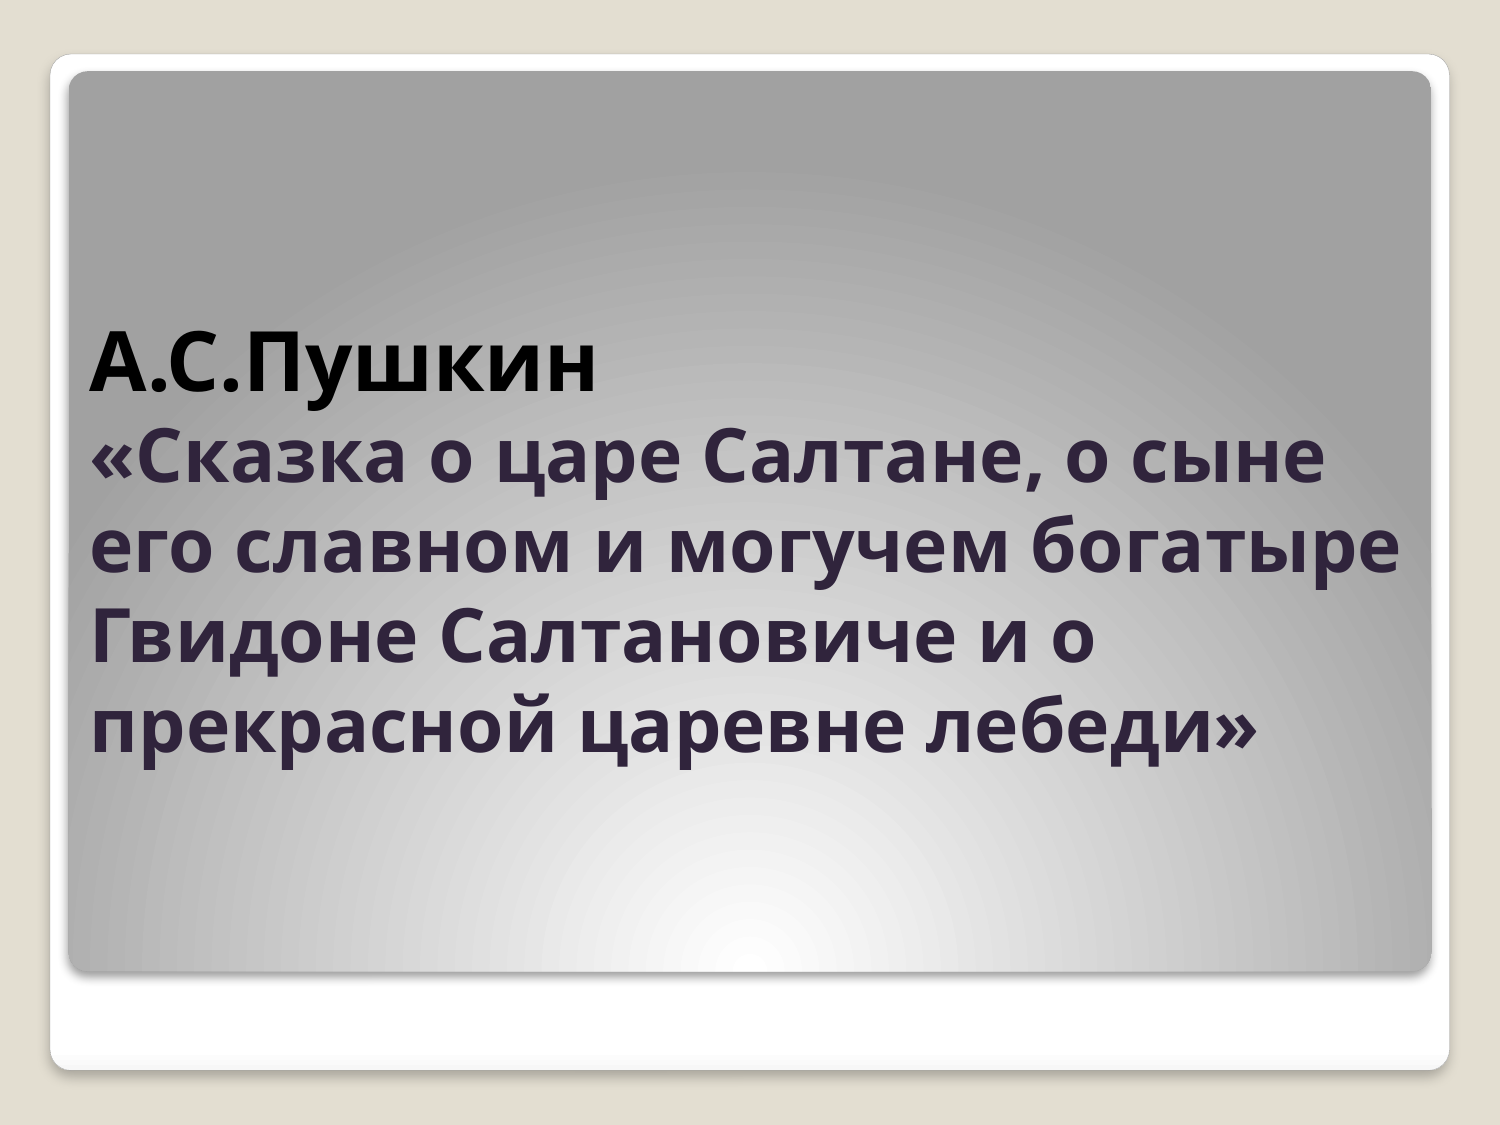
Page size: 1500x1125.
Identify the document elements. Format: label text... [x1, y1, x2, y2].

title А.С.Пушкин «Сказка о царе Салтане, о сыне его славном и могучем богатыре Гвидоне Салтановиче и о прекрасной царевне лебеди» [75, 45, 1425, 776]
